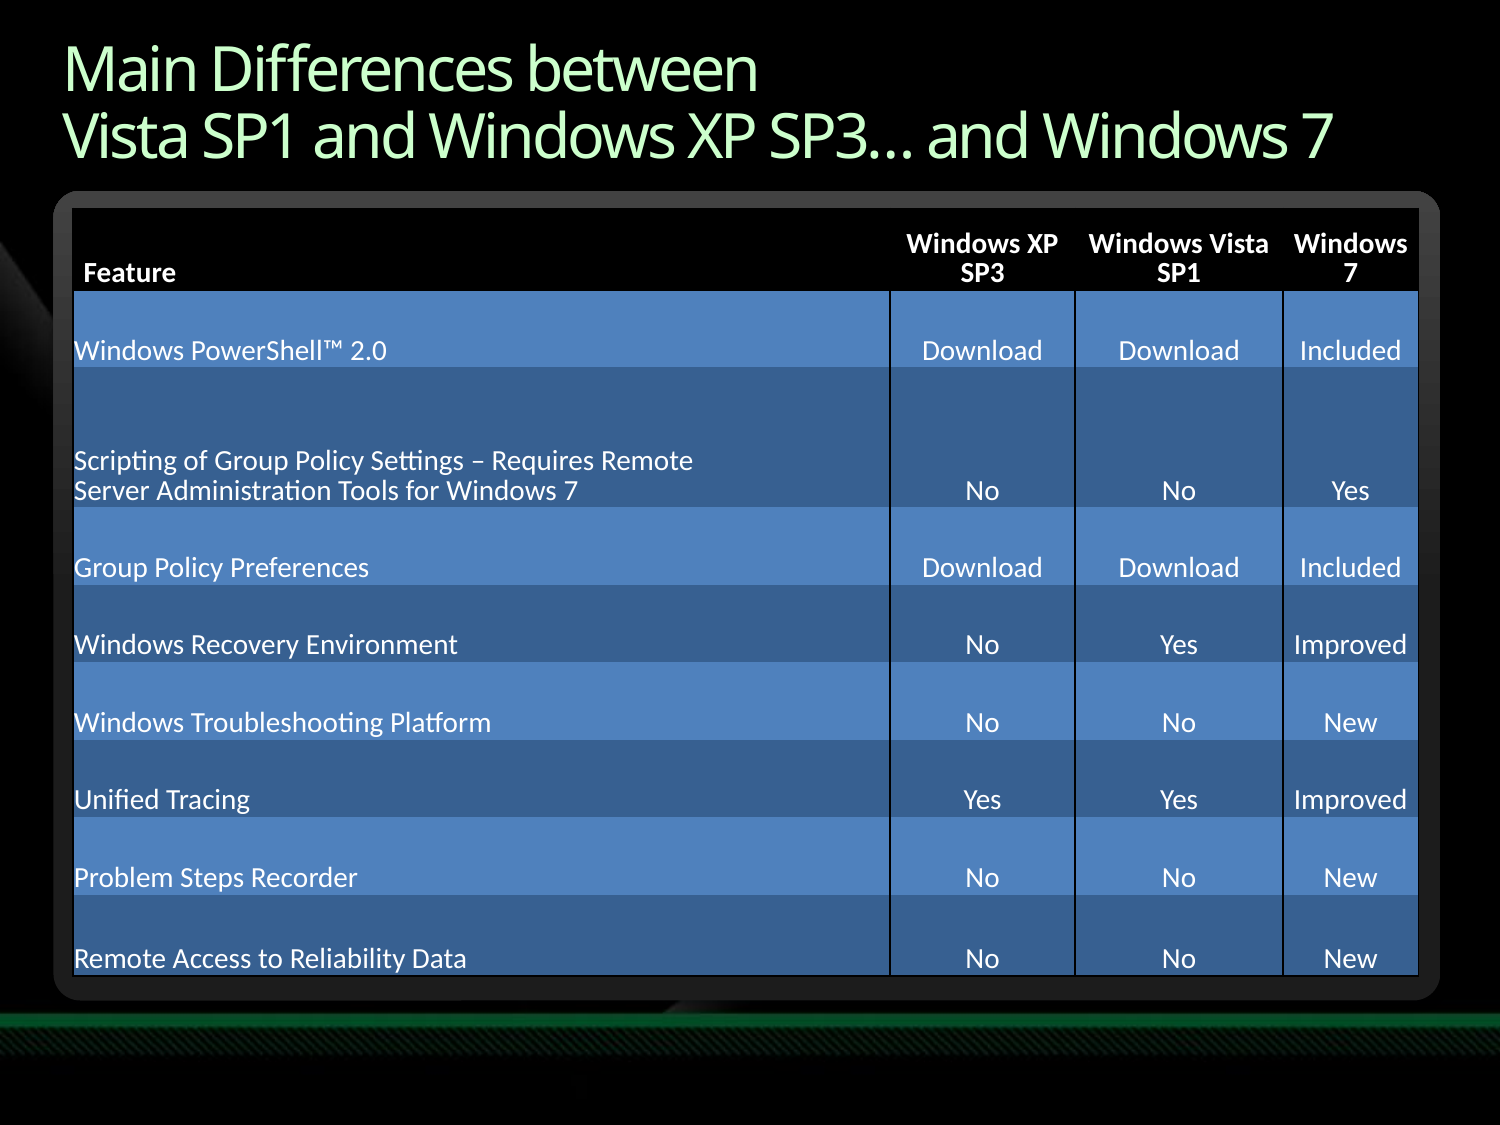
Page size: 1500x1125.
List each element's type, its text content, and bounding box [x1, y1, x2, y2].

table_cell Scripting of Group Policy Settings – Requires Remote Server Administration Tools for Windows 7 [74, 367, 889, 507]
table_cell Yes [1076, 740, 1282, 817]
table_cell New [1284, 895, 1418, 975]
picture [0, 0, 1500, 1125]
table_cell No [1076, 367, 1282, 507]
table_header Feature [74, 209, 889, 289]
table_cell Download [1076, 507, 1282, 585]
table_cell Yes [1284, 367, 1418, 507]
table_cell No [1076, 895, 1282, 975]
table_cell No [891, 817, 1074, 895]
title Main Differences between Vista SP1 and Windows XP SP3… and Windows 7 [62, 37, 1438, 174]
table_cell Windows Troubleshooting Platform [74, 662, 889, 740]
table_cell Windows PowerShell™ 2.0 [74, 291, 889, 367]
table_cell Improved [1284, 585, 1418, 662]
table_cell Unified Tracing [74, 740, 889, 817]
table_cell No [1076, 662, 1282, 740]
table_header Windows 7 [1284, 209, 1418, 289]
text_box [53, 190, 1441, 1001]
table_cell No [891, 662, 1074, 740]
table_cell Problem Steps Recorder [74, 817, 889, 895]
table_cell New [1284, 662, 1418, 740]
table_cell Yes [1076, 585, 1282, 662]
table_cell Yes [891, 740, 1074, 817]
table_cell New [1284, 817, 1418, 895]
table_cell Remote Access to Reliability Data [74, 895, 889, 975]
table_cell No [891, 585, 1074, 662]
table_cell No [891, 367, 1074, 507]
table_cell No [891, 895, 1074, 975]
table_cell Windows Recovery Environment [74, 585, 889, 662]
table_cell Group Policy Preferences [74, 507, 889, 585]
table_cell No [1076, 817, 1282, 895]
table_cell Included [1284, 507, 1418, 585]
table_cell Download [891, 507, 1074, 585]
table_cell Improved [1284, 740, 1418, 817]
table_cell Included [1284, 291, 1418, 367]
table_cell Download [891, 291, 1074, 367]
table_header Windows XP SP3 [891, 209, 1074, 289]
table_cell Download [1076, 291, 1282, 367]
table_header Windows Vista SP1 [1076, 209, 1282, 289]
